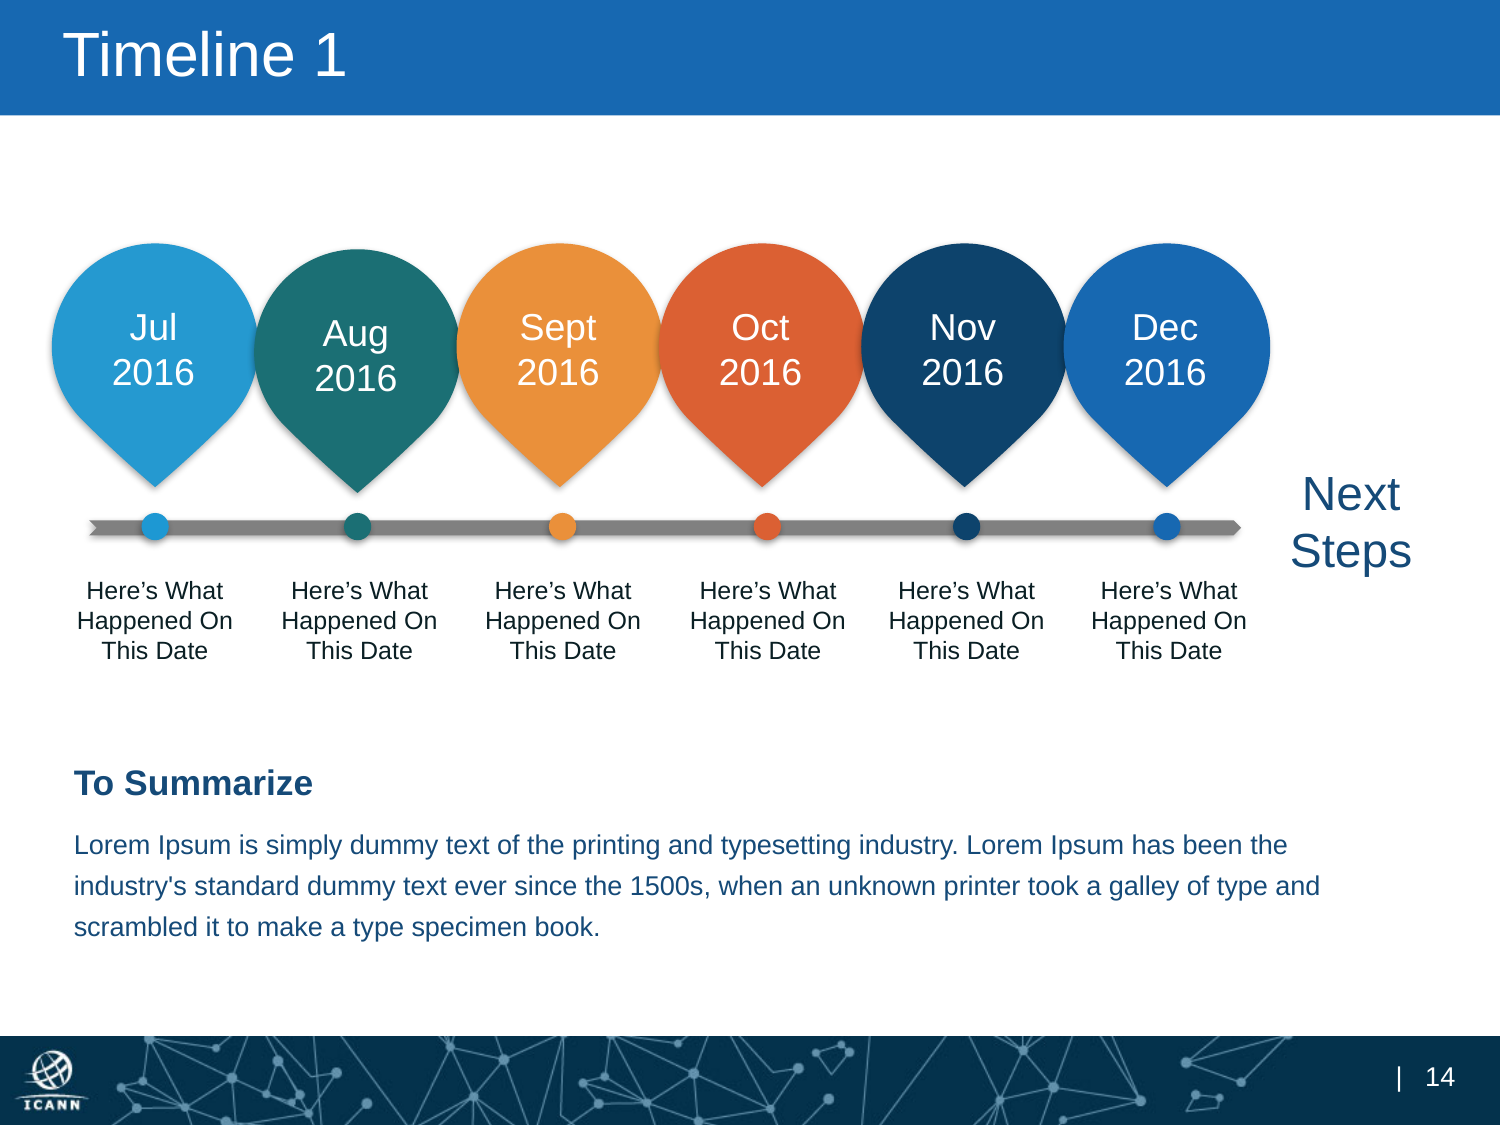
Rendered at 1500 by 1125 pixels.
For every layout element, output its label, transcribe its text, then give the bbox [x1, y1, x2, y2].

text_box To Summarize [58, 753, 1237, 810]
text_box [1152, 512, 1182, 541]
text_box Next Steps [1245, 455, 1457, 585]
text_box [579, 519, 751, 537]
text_box [170, 519, 248, 537]
text_box [140, 512, 170, 541]
text_box [466, 519, 547, 537]
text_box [1063, 243, 1271, 451]
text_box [658, 243, 858, 451]
title Timeline 1 [0, 0, 1500, 116]
text_box [548, 512, 577, 541]
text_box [253, 248, 462, 541]
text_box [51, 243, 259, 451]
text_box [1181, 519, 1242, 537]
text_box Here’s What Happened On This Date [262, 567, 458, 672]
text_box Here’s What Happened On This Date [57, 567, 253, 672]
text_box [456, 243, 656, 451]
text_box [782, 519, 950, 537]
text_box Here’s What Happened On This Date [670, 567, 866, 672]
text_box [752, 512, 782, 541]
text_box Here’s What Happened On This Date [1071, 567, 1267, 672]
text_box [861, 243, 1061, 451]
text_box Here’s What Happened On This Date [869, 567, 1065, 672]
text_box [88, 519, 139, 537]
picture [0, 1036, 1500, 1125]
text_box Here’s What Happened On This Date [465, 567, 661, 672]
text_box [981, 519, 1150, 537]
text_box Lorem Ipsum is simply dummy text of the printing and typesetting industry. Lorem Ipsum has been the industry's standard dummy text ever since the 1500s, when an unknown printer took a galley of type and scrambled it to make a type specimen book. [59, 811, 1389, 950]
text_box [952, 512, 982, 541]
